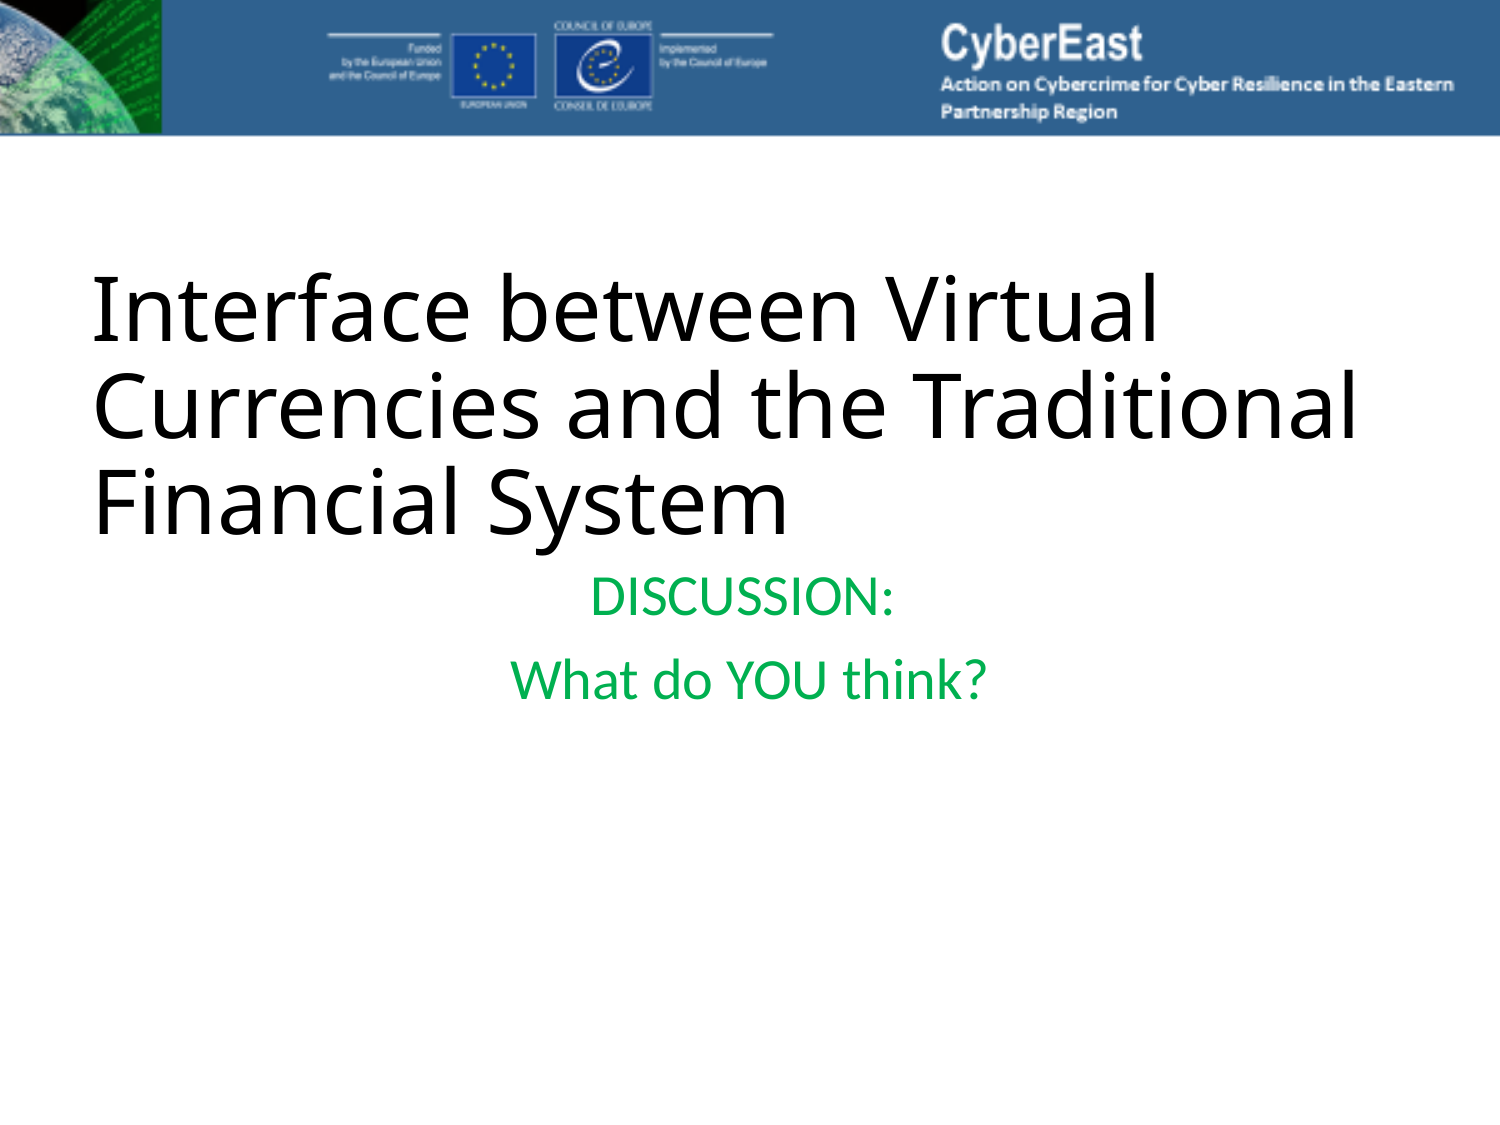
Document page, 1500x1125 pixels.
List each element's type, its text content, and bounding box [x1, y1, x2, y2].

list DISCUSSION: What do YOU think? [103, 299, 1397, 1014]
picture [0, 0, 1500, 1125]
title Interface between Virtual Currencies and the Traditional Financial System [76, 255, 1427, 563]
